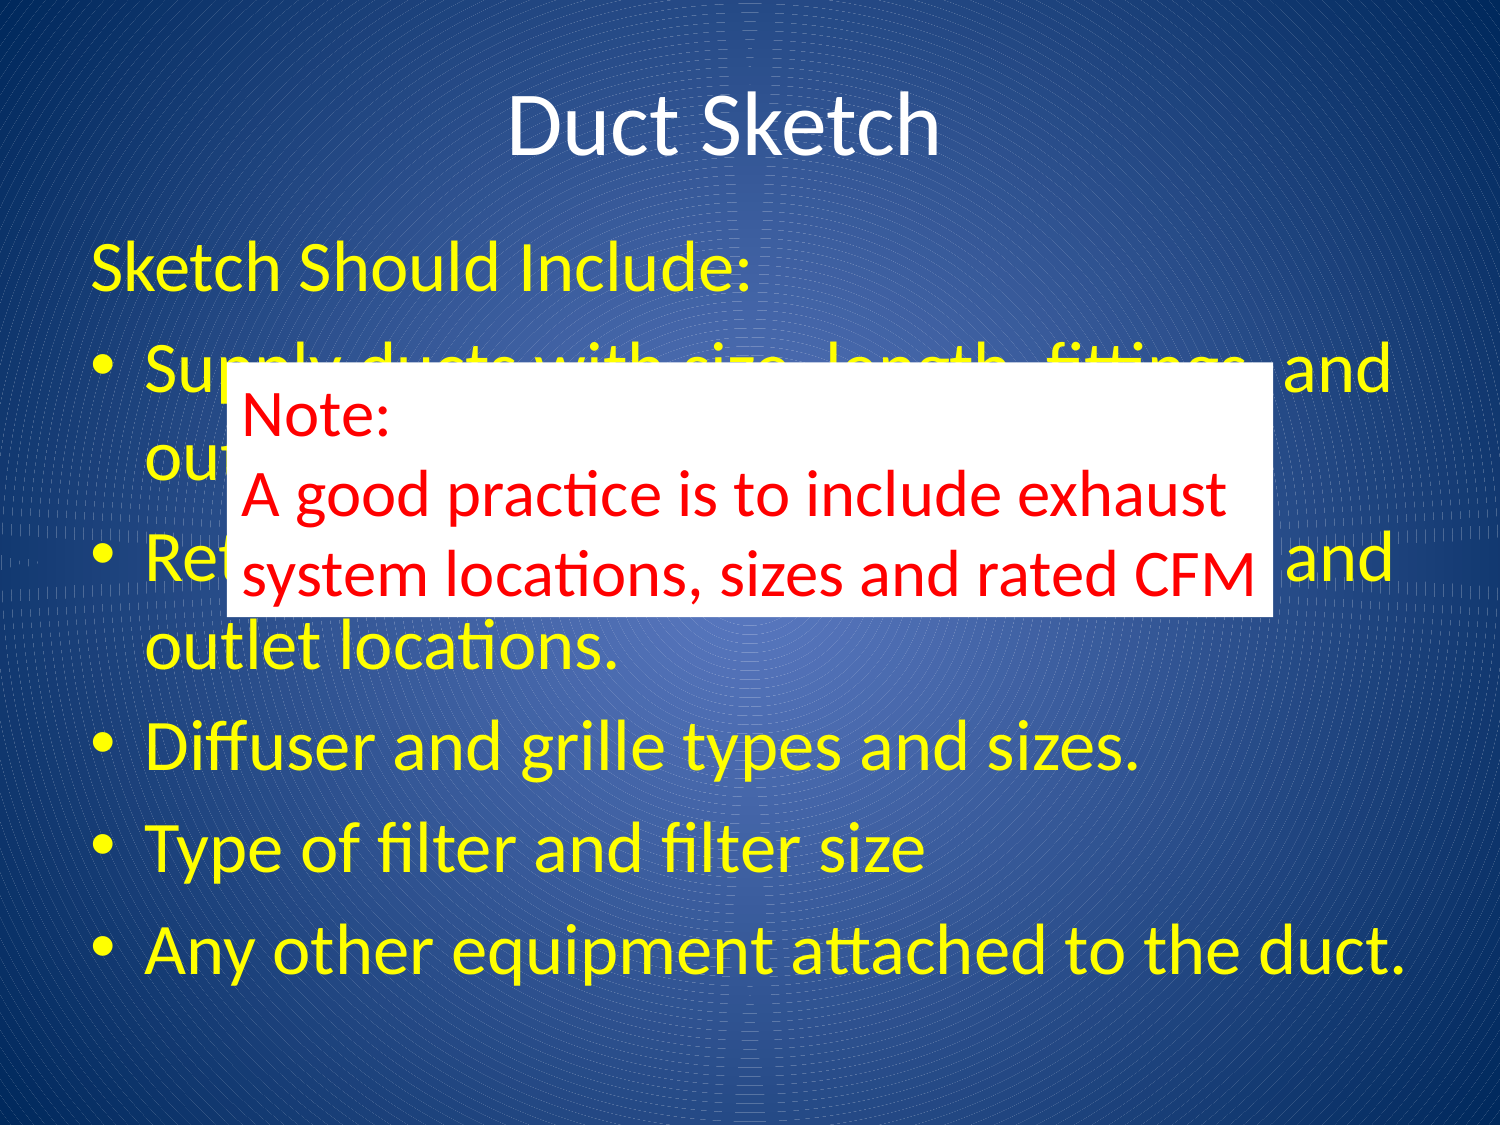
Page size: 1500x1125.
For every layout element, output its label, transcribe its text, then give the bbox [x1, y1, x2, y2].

title Duct Sketch [50, 24, 1400, 213]
text_box Note: A good practice is to include exhaust system locations, sizes and rated CFM [226, 362, 1274, 618]
list Sketch Should Include: Supply ducts with size, length, fittings, and outlet locations. Return ducts with size, length, fittings, and outlet locations. Diffuser and grille types and sizes. Type of filter and filter size Any other equipment attached to the duct. [75, 210, 1425, 1088]
